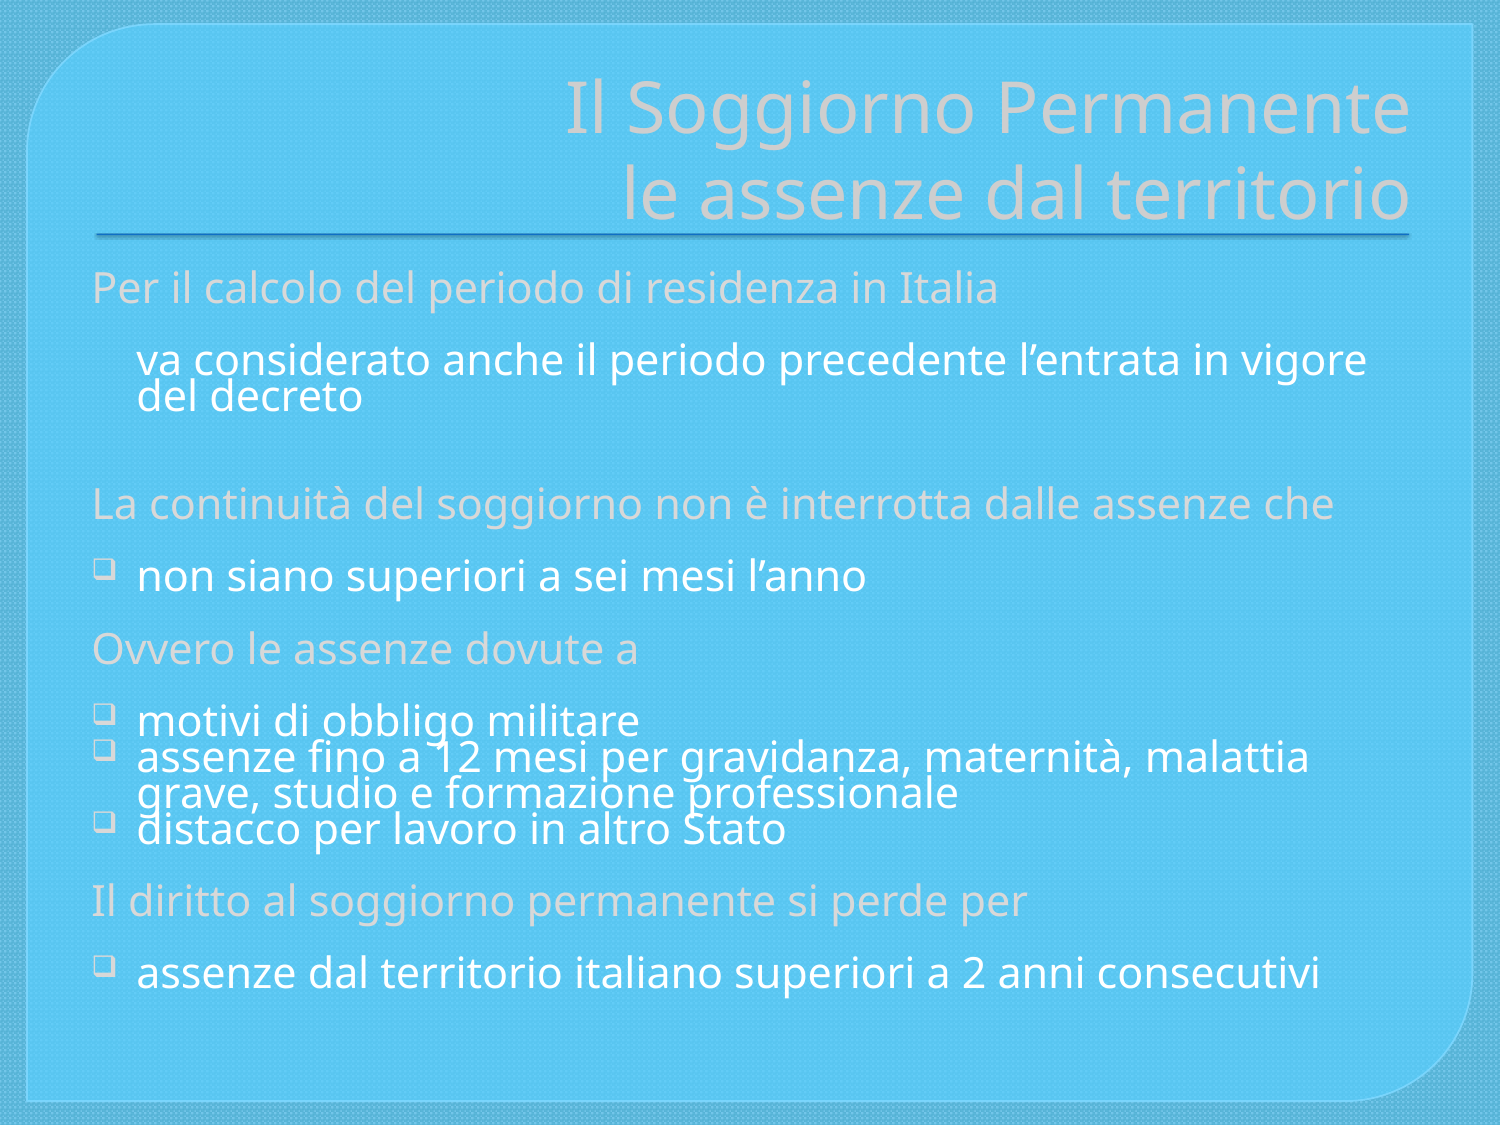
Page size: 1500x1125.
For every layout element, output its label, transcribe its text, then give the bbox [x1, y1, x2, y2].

title Il Soggiorno Permanente le assenze dal territorio [77, 54, 1428, 242]
text_box Per il calcolo del periodo di residenza in Italia va considerato anche il periodo precedente l’entrata in vigore del decreto La continuità del soggiorno non è interrotta dalle assenze che non siano superiori a sei mesi l’anno Ovvero le assenze dovute a motivi di obbligo militare assenze fino a 12 mesi per gravidanza, maternità, malattia grave, studio e formazione professionale distacco per lavoro in altro Stato Il diritto al soggiorno permanente si perde per assenze dal territorio italiano superiori a 2 anni consecutivi [76, 267, 1427, 1010]
